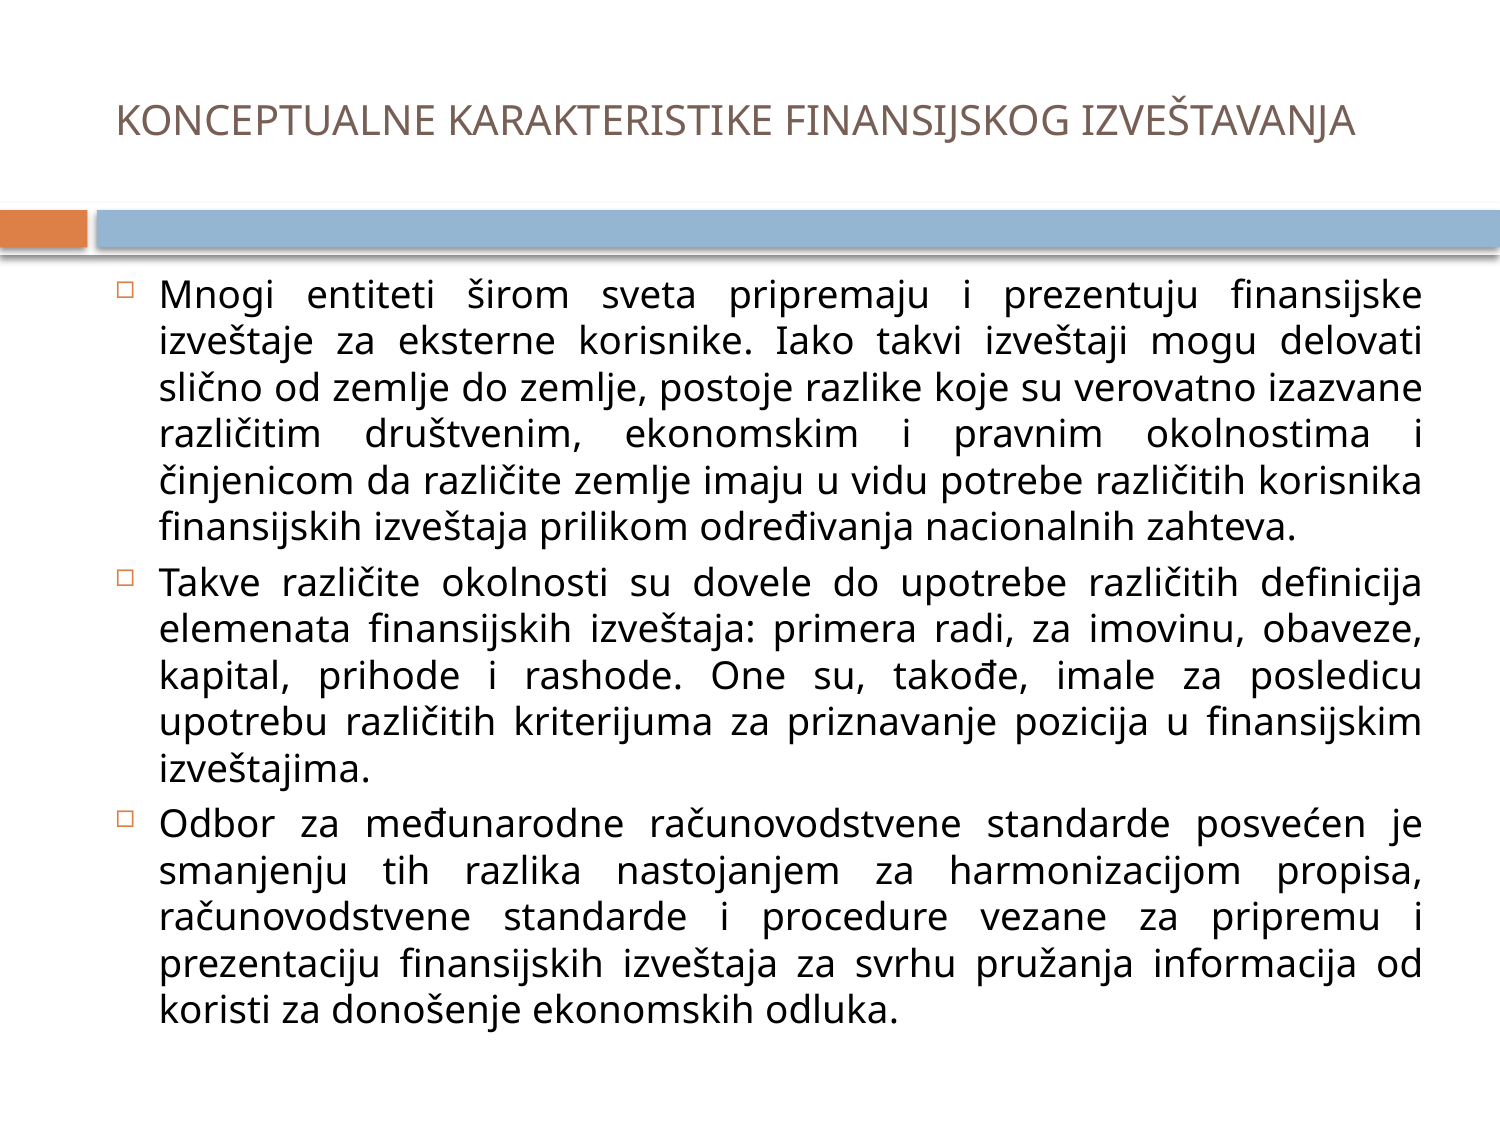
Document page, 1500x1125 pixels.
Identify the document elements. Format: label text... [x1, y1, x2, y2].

title KONCEPTUALNE KARAKTERISTIKE FINANSIJSKOG IZVEŠTAVANJA [100, 37, 1438, 200]
list Mnogi entiteti širom sveta pripremaju i prezentuju finansijske izveštaje za eksterne korisnike. Iako takvi izveštaji mogu delovati slično od zemlje do zemlje, postoje razlike koje su verovatno izazvane različitim društvenim, ekonomskim i pravnim okolnostima i činjenicom da različite zemlje imaju u vidu potrebe različitih korisnika finansijskih izveštaja prilikom određivanja nacionalnih zahteva. Takve različite okolnosti su dovele do upotrebe različitih definicija elemenata finansijskih izveštaja: primera radi, za imovinu, obaveze, kapital, prihode i rashode. One su, takođe, imale za posledicu upotrebu različitih kriterijuma za priznavanje pozicija u finansijskim izveštajima. Odbor za međunarodne računovodstvene standarde posvećen je smanjenju tih razlika nastojanjem za harmonizacijom propisa, računovodstvene standarde i procedure vezane za pripremu i prezentaciju finansijskih izveštaja za svrhu pružanja informacija od koristi za donošenje ekonomskih odluka. [100, 262, 1438, 1088]
